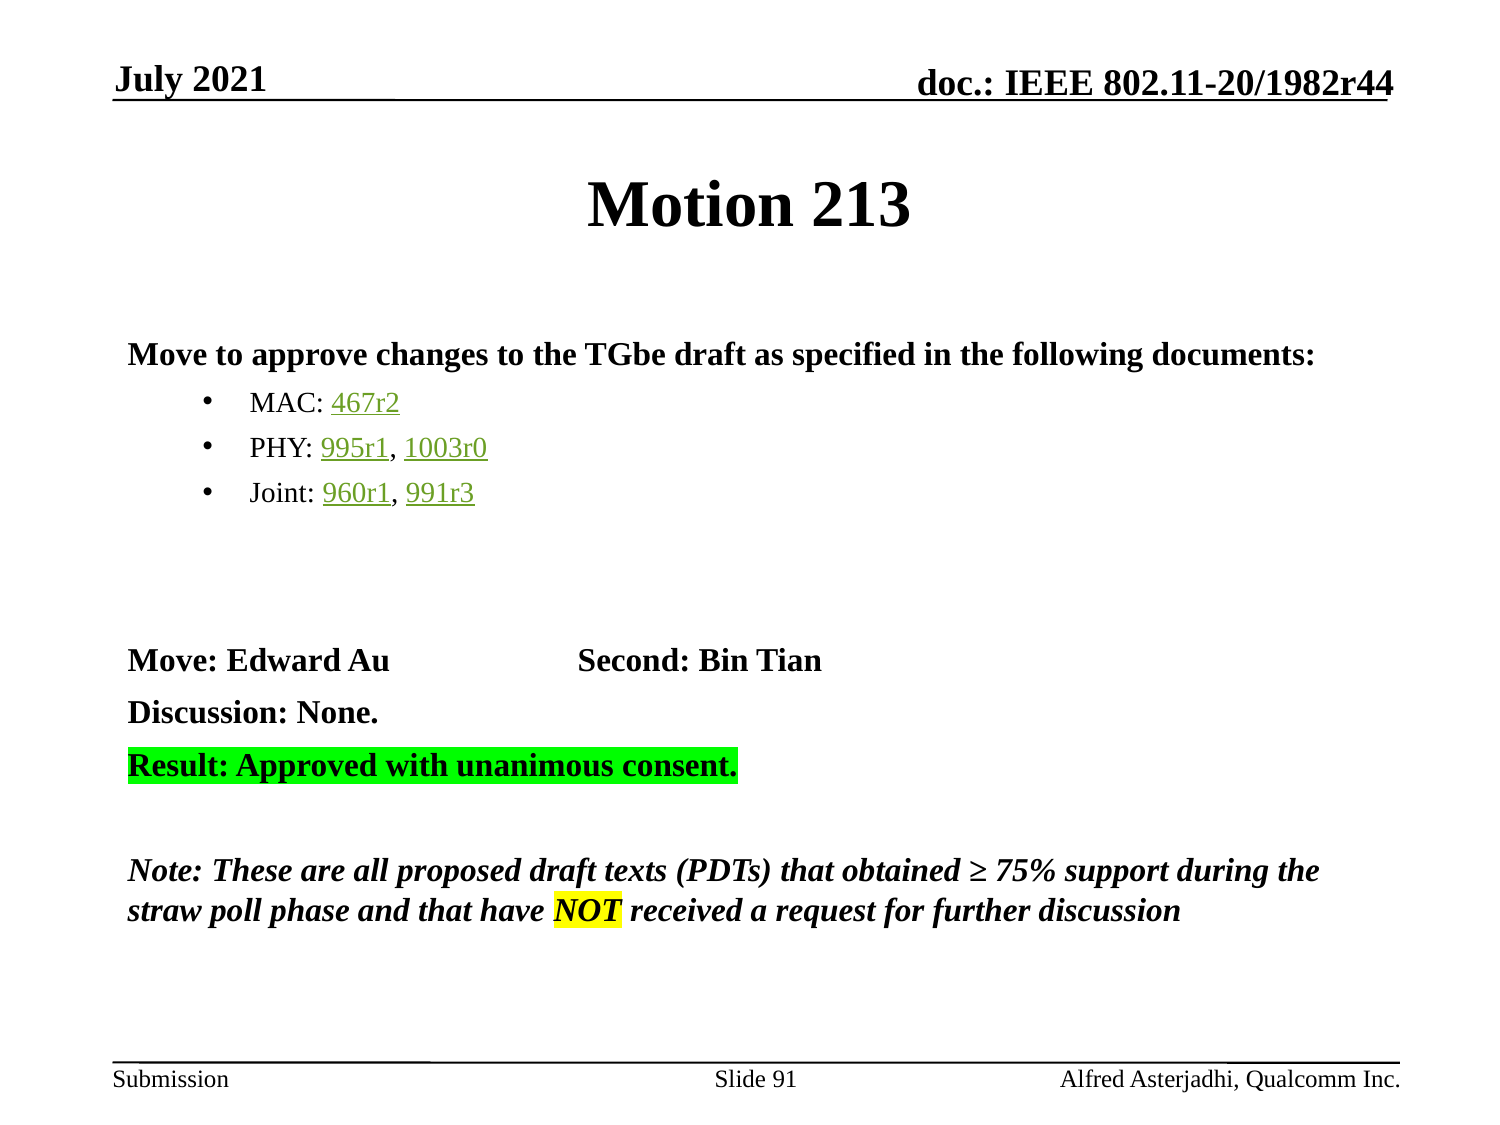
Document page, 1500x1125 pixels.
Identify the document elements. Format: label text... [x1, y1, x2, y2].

title Motion 213 [112, 112, 1388, 288]
slide_number Slide 91 [712, 1061, 800, 1123]
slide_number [114, 54, 423, 100]
list Move to approve changes to the TGbe draft as specified in the following documents: MAC: 467r2 PHY: 995r1, 1003r0 Joint: 960r1, 991r3 Move: Edward Au Second: Bin Tian Discussion: None. Result: Approved with unanimous consent. Note: These are all proposed draft texts (PDTs) that obtained ≥ 75% support during the straw poll phase and that have NOT received a request for further discussion [112, 324, 1388, 1000]
footer Alfred Asterjadhi, Qualcomm Inc. [878, 1061, 1402, 1093]
